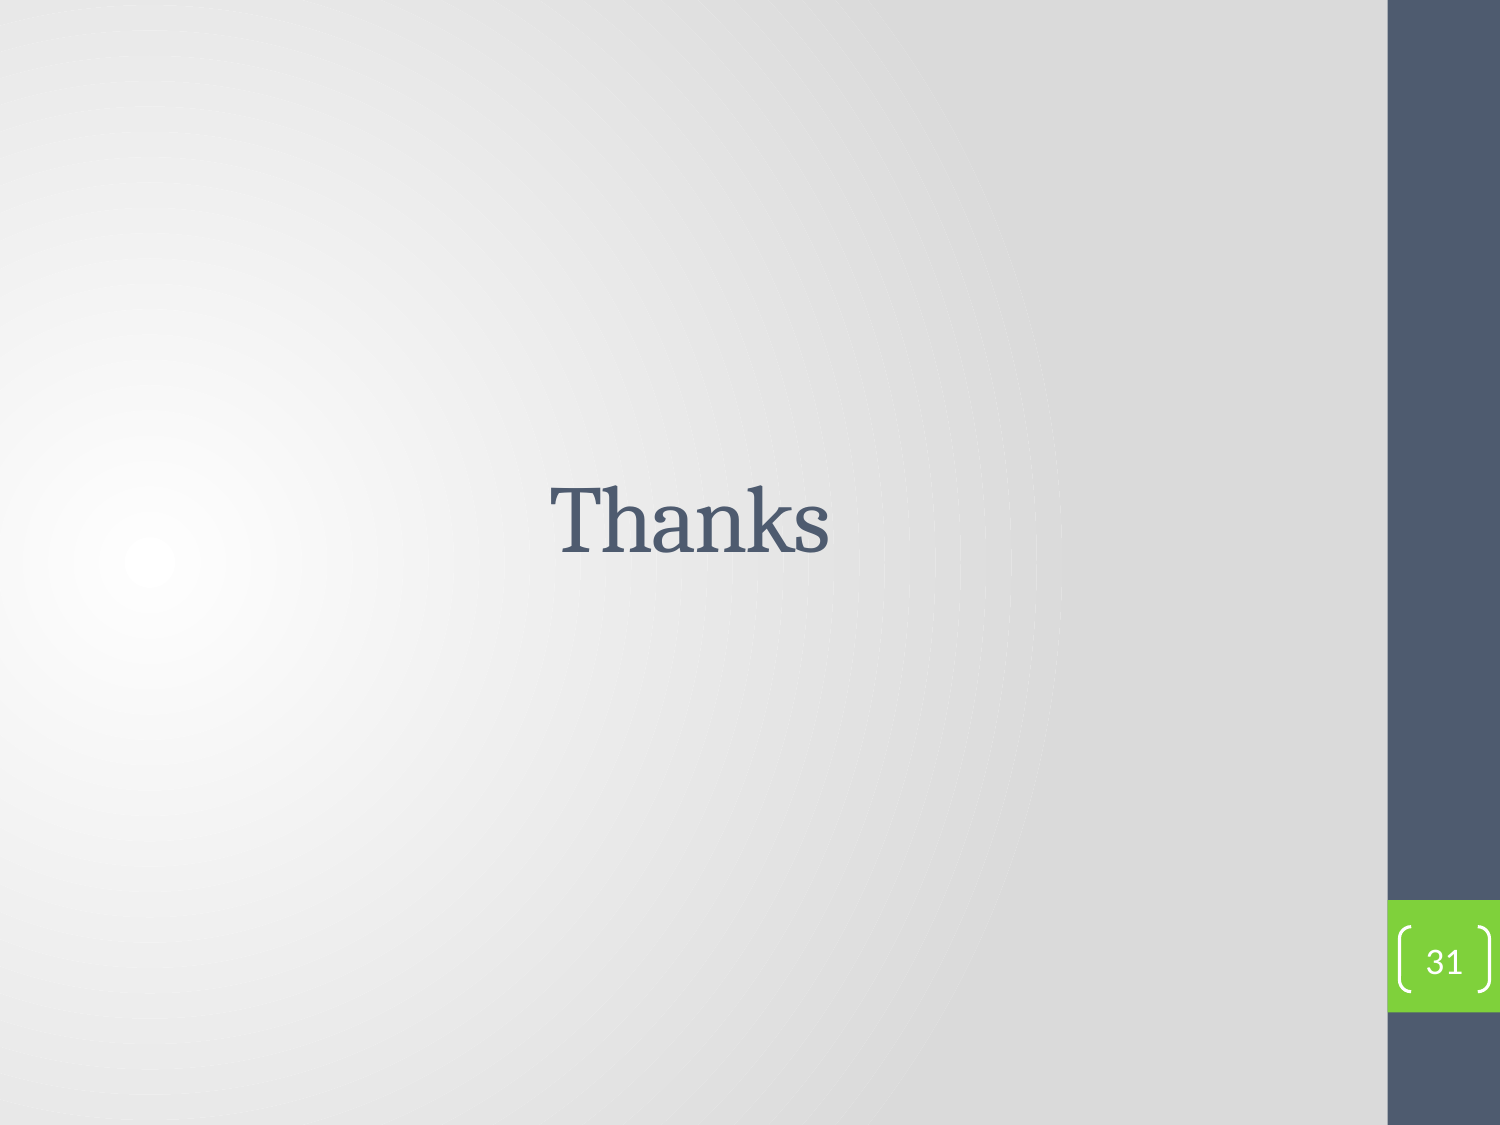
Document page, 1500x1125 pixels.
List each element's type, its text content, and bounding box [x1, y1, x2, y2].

slide_number 31 [1397, 925, 1492, 994]
title Thanks [64, 420, 1315, 609]
